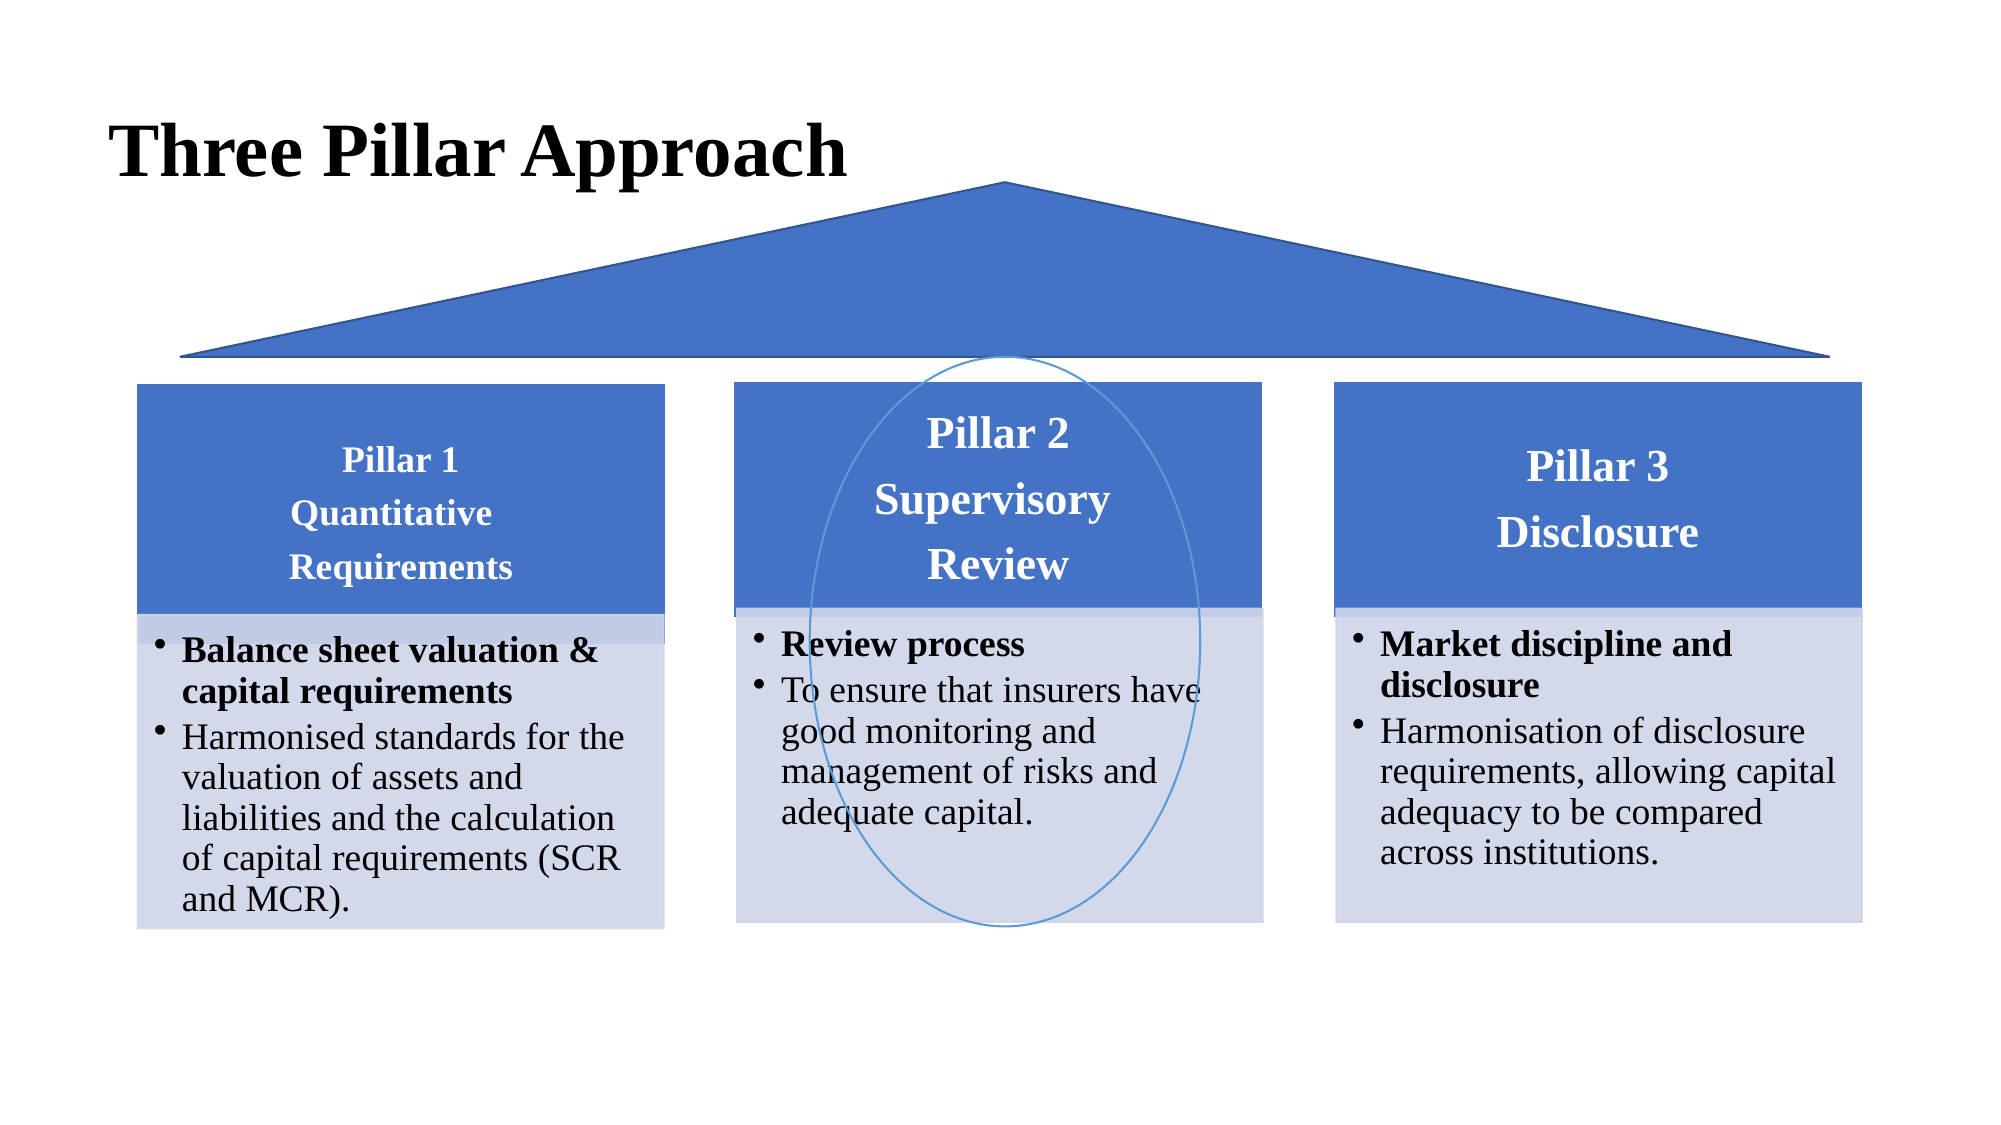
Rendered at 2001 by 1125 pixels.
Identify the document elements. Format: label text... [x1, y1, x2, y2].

title Three Pillar Approach [93, 45, 1504, 201]
text_box [448, 181, 1562, 299]
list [137, 299, 1863, 1014]
